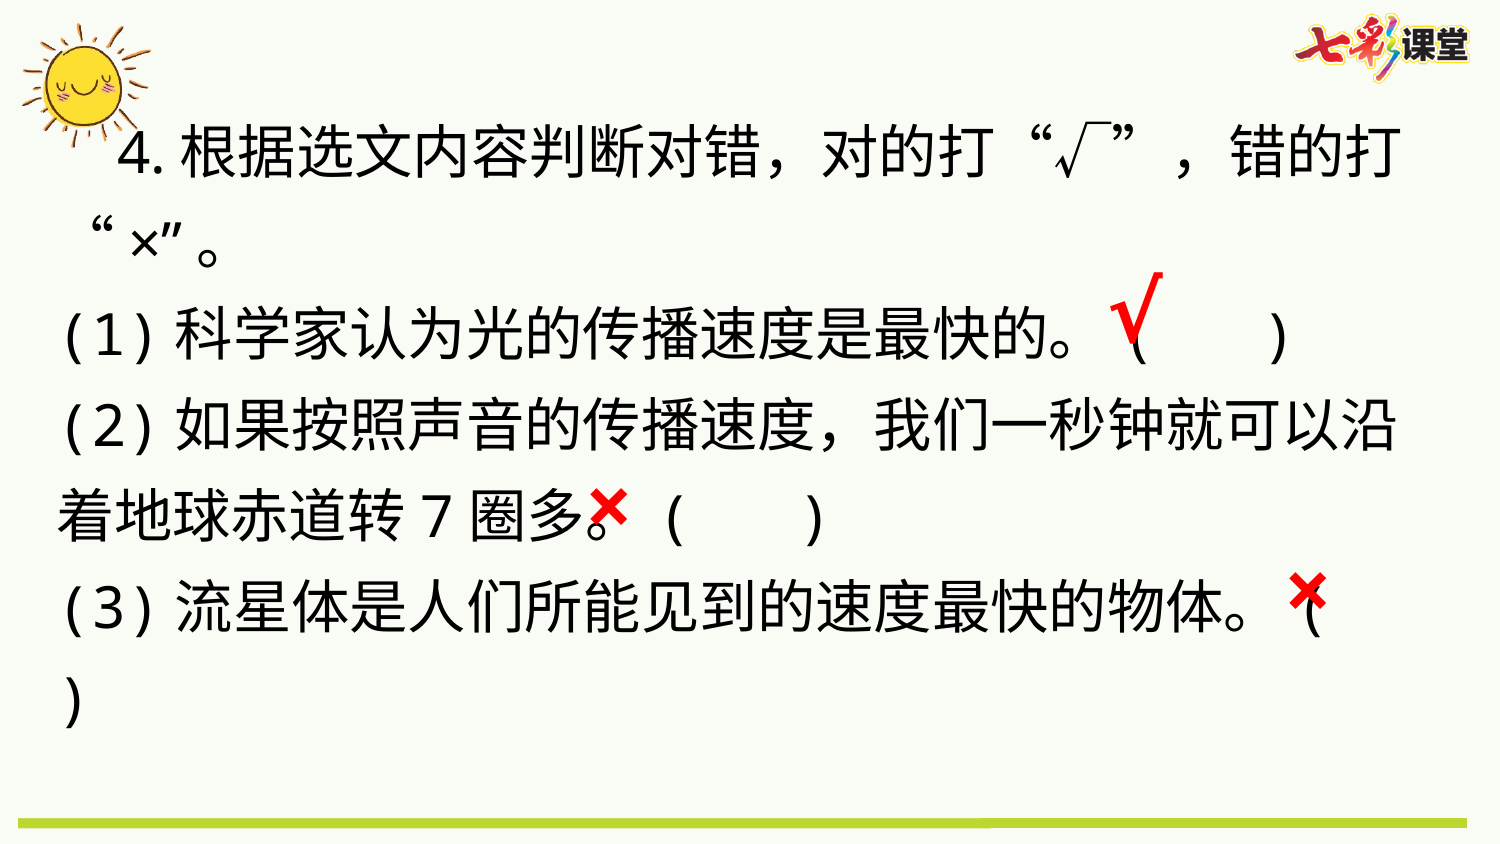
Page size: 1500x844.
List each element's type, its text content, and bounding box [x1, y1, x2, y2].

picture [1291, 9, 1472, 87]
text_box √ [1092, 251, 1206, 367]
text_box 4.根据选文内容判断对错，对的打“√”，错的打“×”。 (1)科学家认为光的传播速度是最快的。( ) (2)如果按照声音的传播速度，我们一秒钟就可以沿着地球赤道转7圈多。( ) (3)流星体是人们所能见到的速度最快的物体。( ) [41, 86, 1447, 739]
picture [18, 771, 1467, 844]
picture [0, 0, 173, 172]
text_box × [570, 445, 656, 561]
text_box × [1269, 529, 1358, 645]
